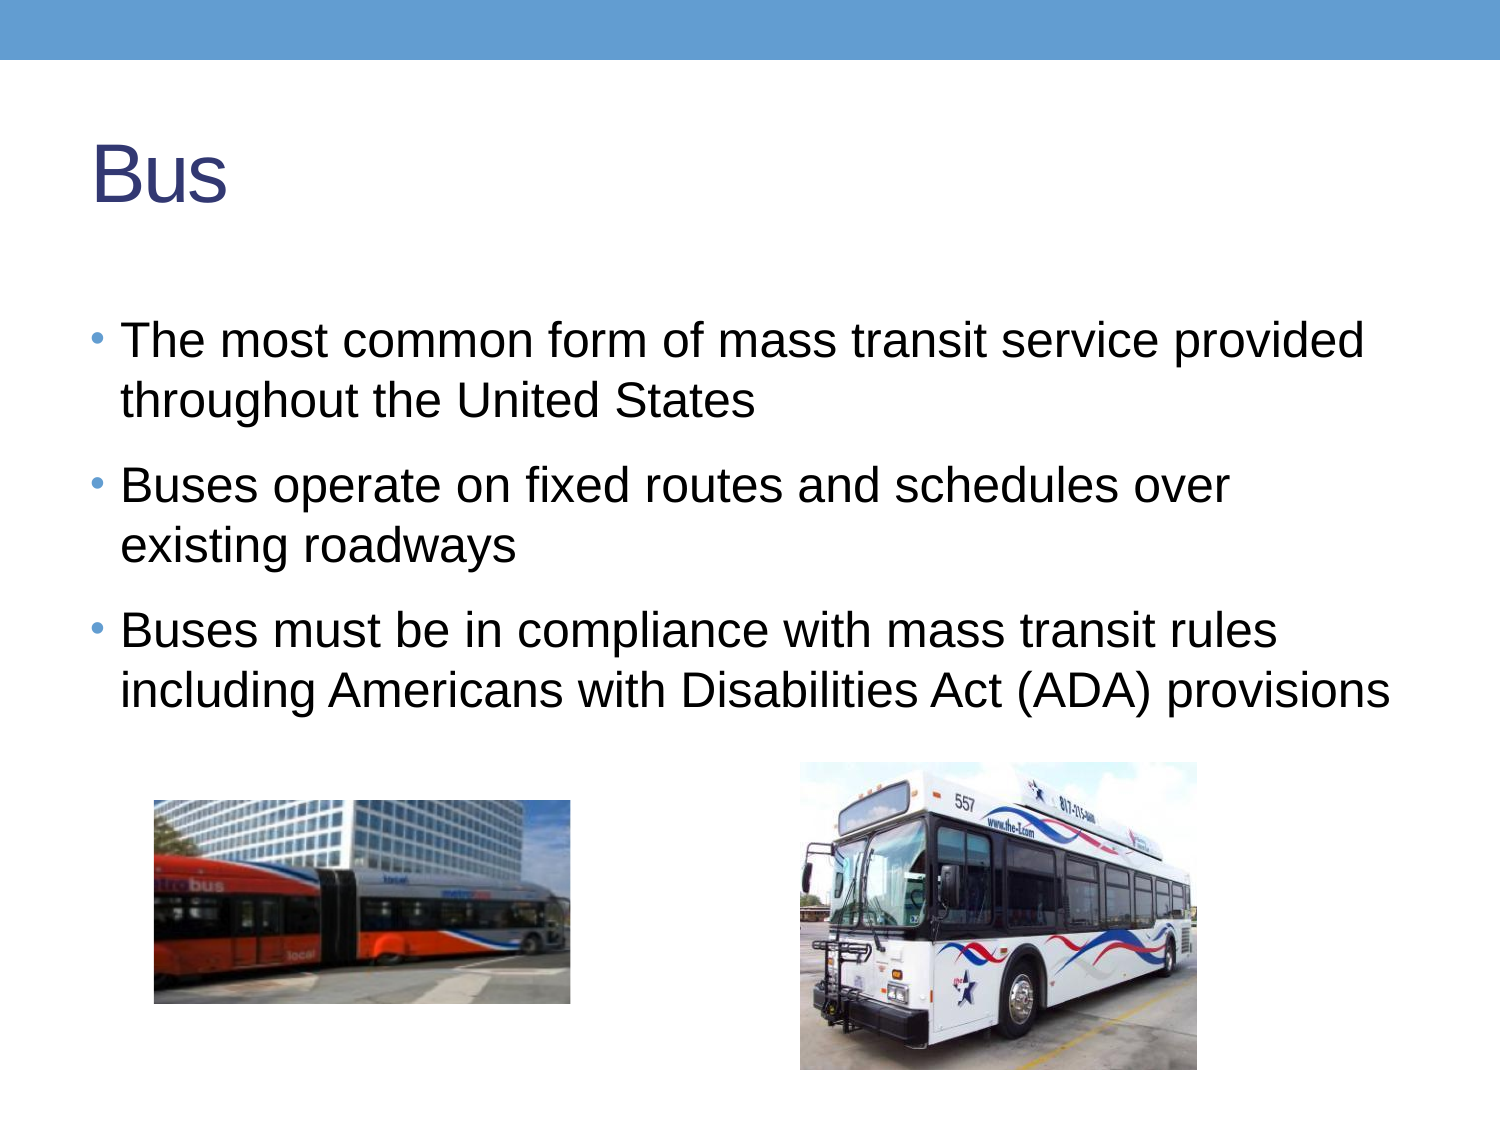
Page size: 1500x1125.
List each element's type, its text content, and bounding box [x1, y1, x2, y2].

title Bus [75, 87, 1425, 250]
picture [799, 762, 1198, 1070]
picture [153, 799, 571, 1004]
list The most common form of mass transit service provided throughout the United States Buses operate on fixed routes and schedules over existing roadways Buses must be in compliance with mass transit rules including Americans with Disabilities Act (ADA) provisions [75, 299, 1425, 1063]
